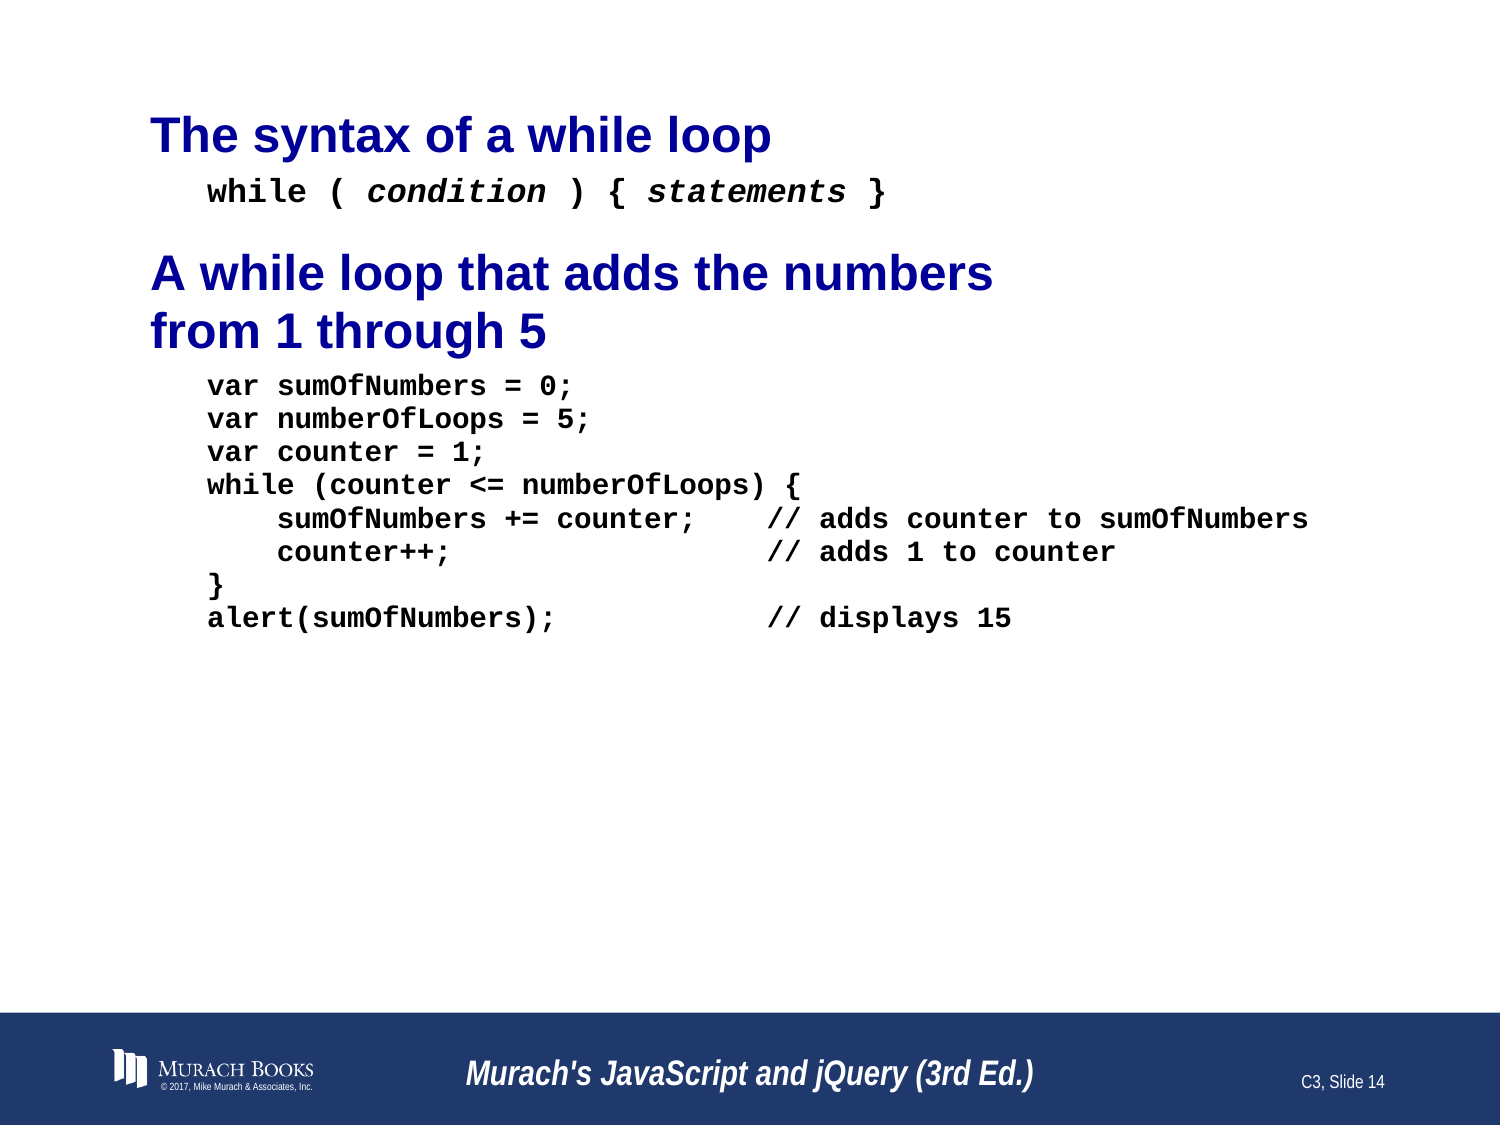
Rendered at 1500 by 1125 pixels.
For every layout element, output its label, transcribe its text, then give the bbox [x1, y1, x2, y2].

slide_number Murach's JavaScript and jQuery (3rd Ed.) [463, 1025, 1050, 1100]
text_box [149, 174, 1350, 642]
slide_number C3, Slide 14 [1087, 1025, 1400, 1100]
title The syntax of a while loop [150, 102, 1350, 164]
footer © 2017, Mike Murach & Associates, Inc. [12, 1025, 463, 1100]
